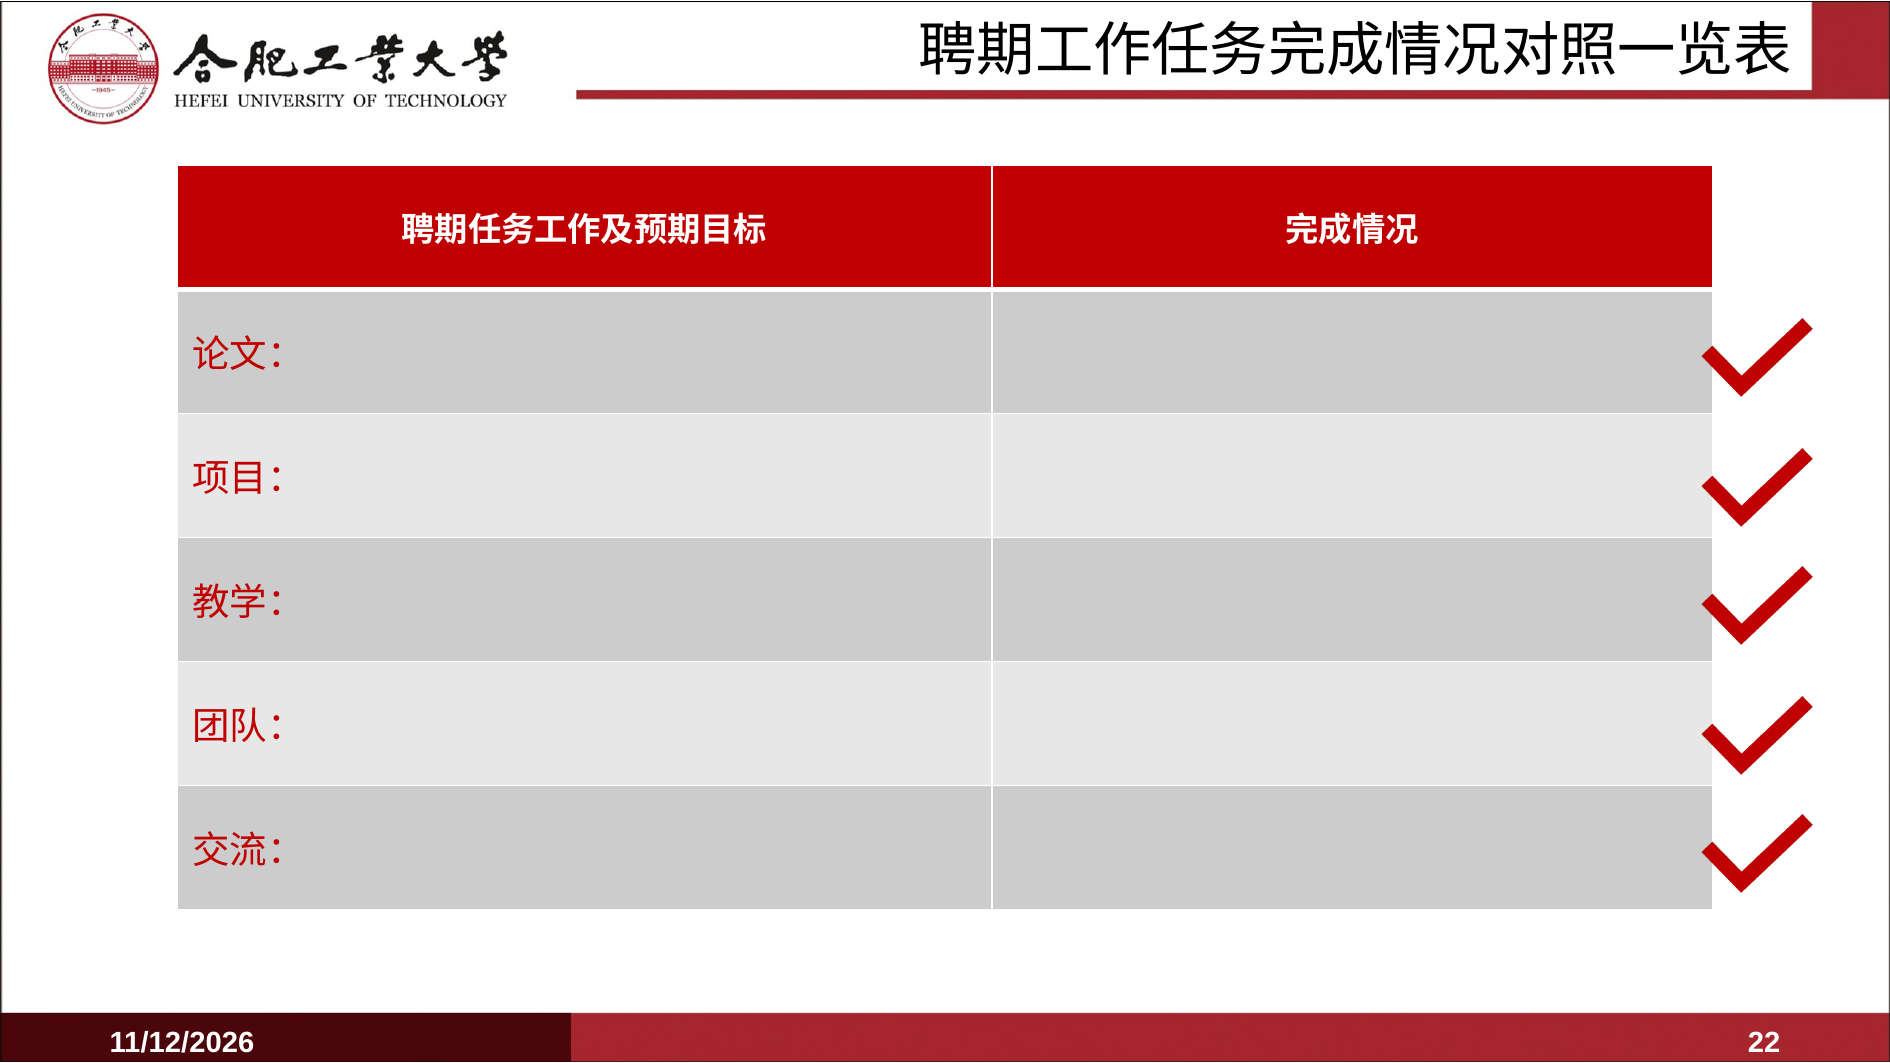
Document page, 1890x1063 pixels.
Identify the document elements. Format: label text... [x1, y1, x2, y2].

table_header 完成情况 [993, 166, 1712, 287]
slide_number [94, 1015, 536, 1063]
table_cell [993, 414, 1712, 537]
table_cell [993, 538, 1697, 661]
table_cell 教学： [178, 538, 991, 661]
table_cell 团队： [178, 662, 991, 785]
table_header 聘期任务工作及预期目标 [178, 166, 991, 287]
slide_number 21 [1354, 1015, 1796, 1063]
table_cell [993, 786, 1697, 909]
table_cell [993, 662, 1712, 785]
title 聘期工作任务完成情况对照一览表 [587, 0, 1808, 95]
table_cell 论文： [178, 292, 991, 413]
picture [0, 1, 1890, 1062]
table_cell 交流： [178, 786, 991, 909]
table_cell 项目： [178, 414, 991, 537]
table_cell [993, 292, 1712, 413]
